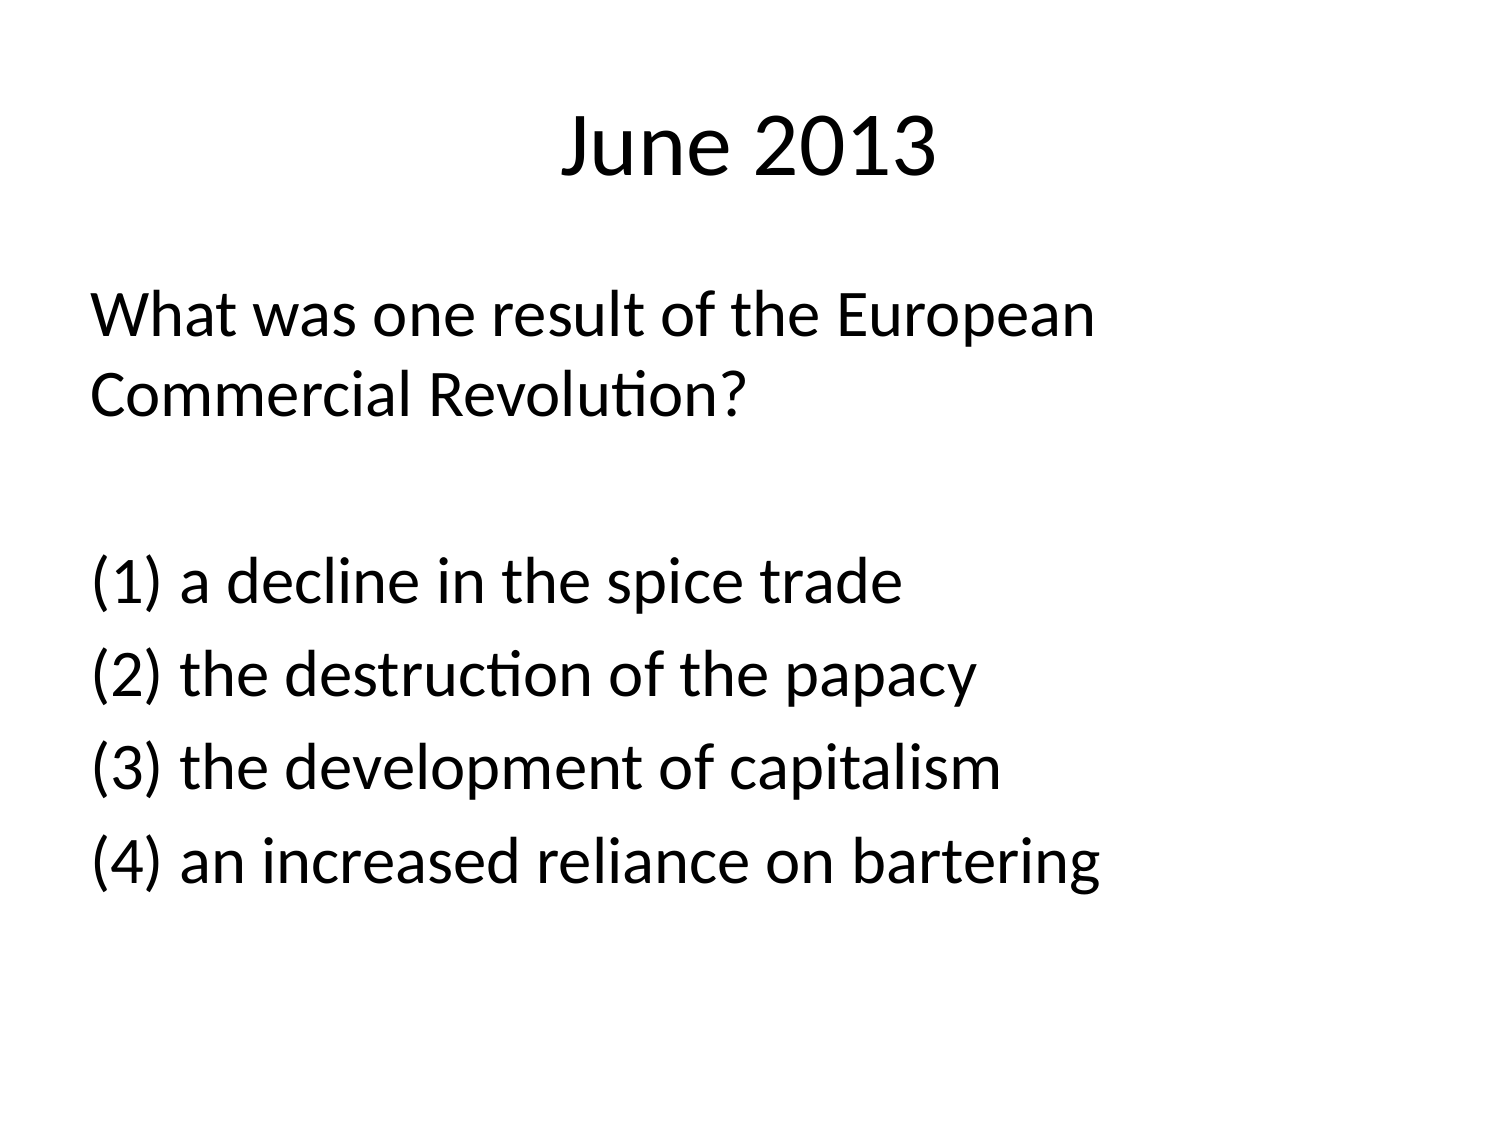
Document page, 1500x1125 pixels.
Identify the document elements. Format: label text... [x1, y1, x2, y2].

list What was one result of the European Commercial Revolution? (1) a decline in the spice trade (2) the destruction of the papacy (3) the development of capitalism (4) an increased reliance on bartering [75, 262, 1425, 1005]
title June 2013 [75, 45, 1425, 233]
